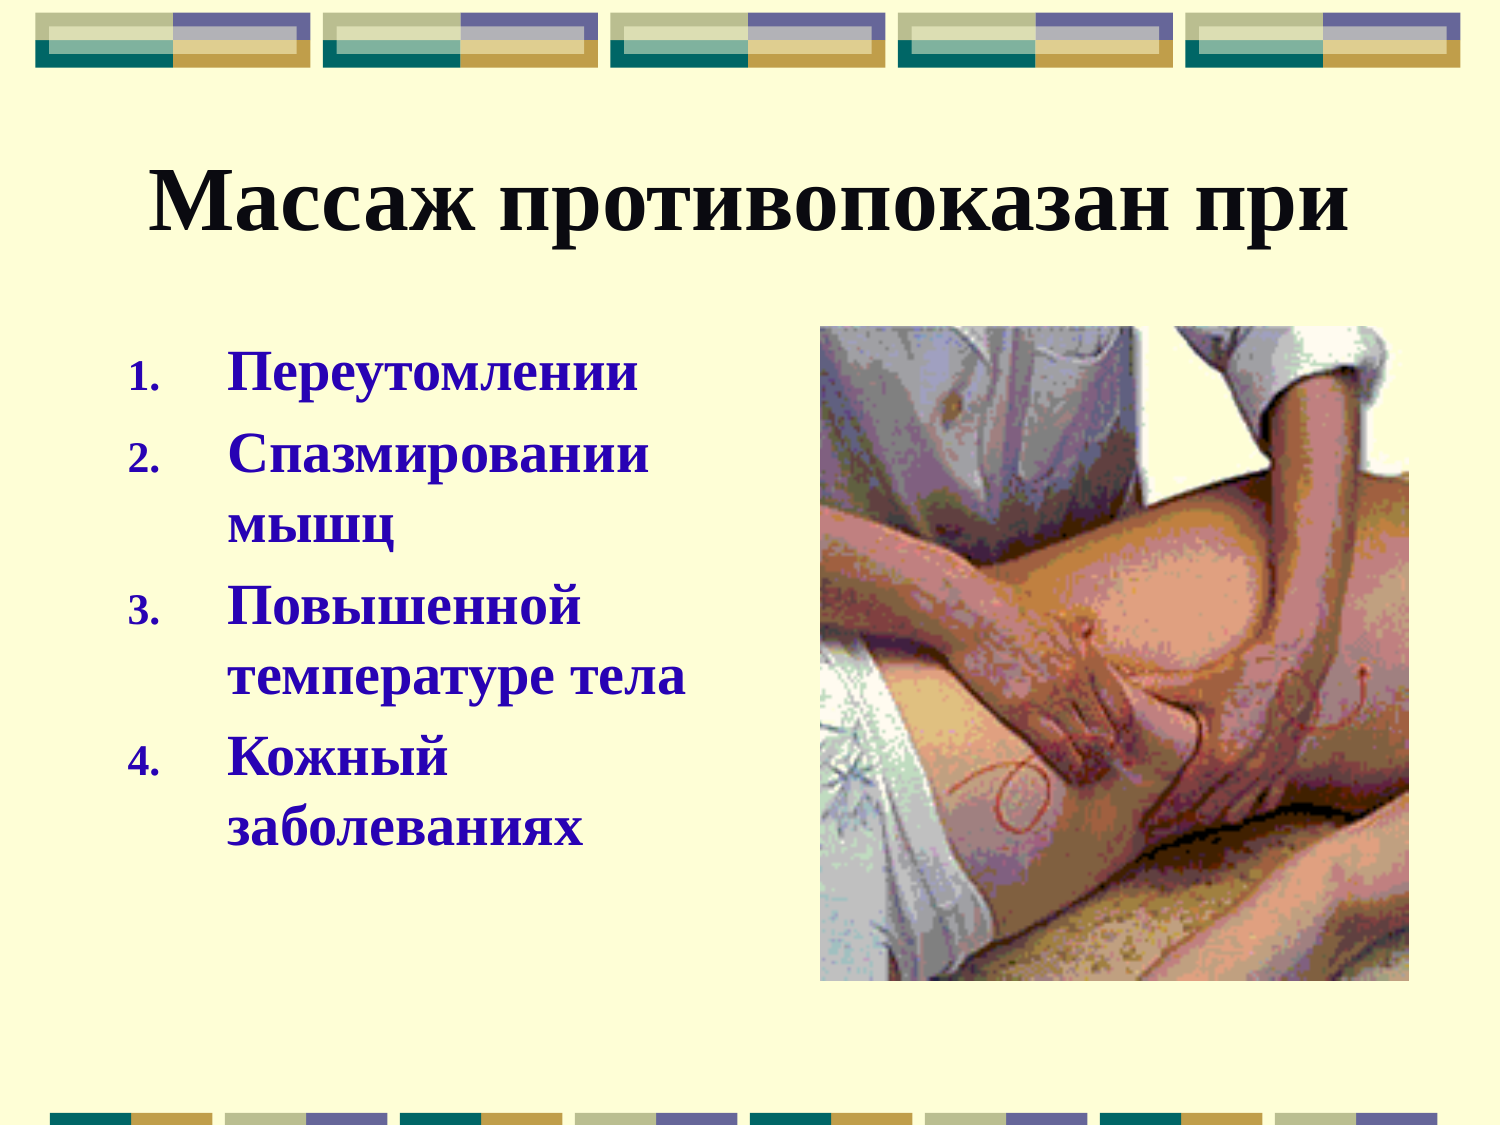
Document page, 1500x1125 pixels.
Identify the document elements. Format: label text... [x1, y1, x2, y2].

title Массаж противопоказан при [112, 99, 1388, 288]
list Переутомлении Спазмировании мышц Повышенной температуре тела Кожный заболеваниях [112, 324, 704, 1001]
picture [820, 326, 1409, 981]
